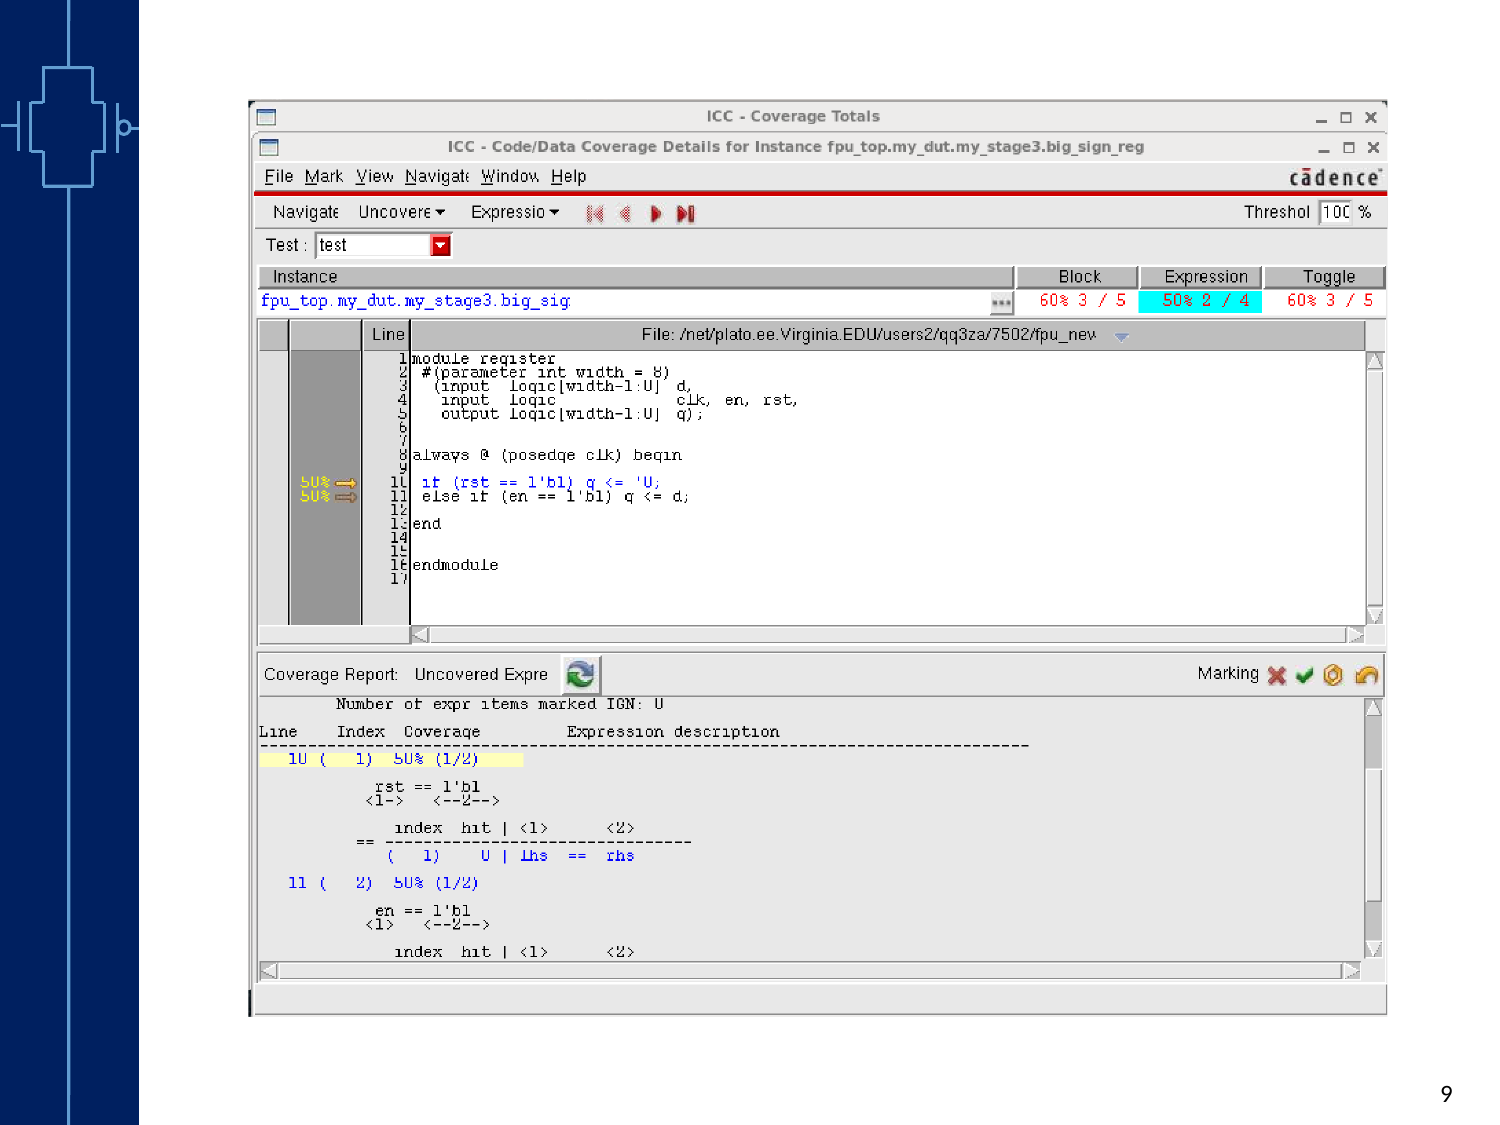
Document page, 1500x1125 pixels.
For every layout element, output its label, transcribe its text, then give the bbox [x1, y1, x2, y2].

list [248, 99, 1388, 1018]
slide_number 9 [1425, 1062, 1488, 1123]
